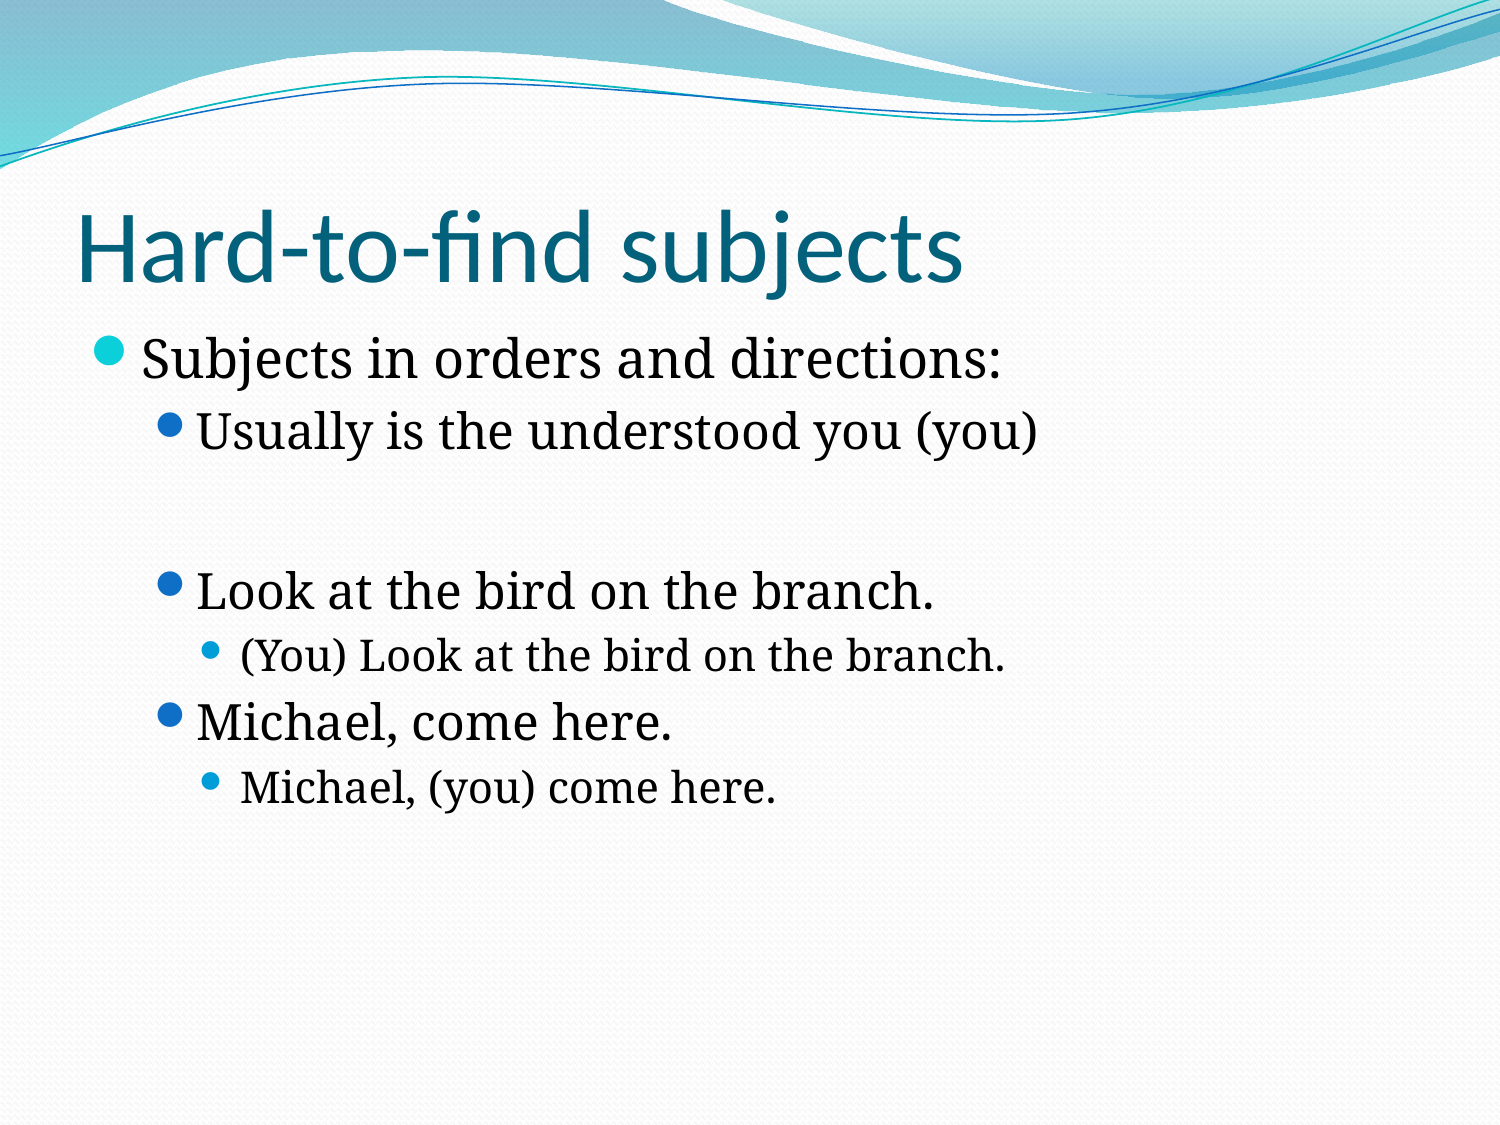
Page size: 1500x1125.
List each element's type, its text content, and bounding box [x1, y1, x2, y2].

title Hard-to-find subjects [75, 115, 1425, 303]
list Subjects in orders and directions: Usually is the understood you (you) Look at the bird on the branch. (You) Look at the bird on the branch. Michael, come here. Michael, (you) come here. [75, 317, 1425, 1038]
